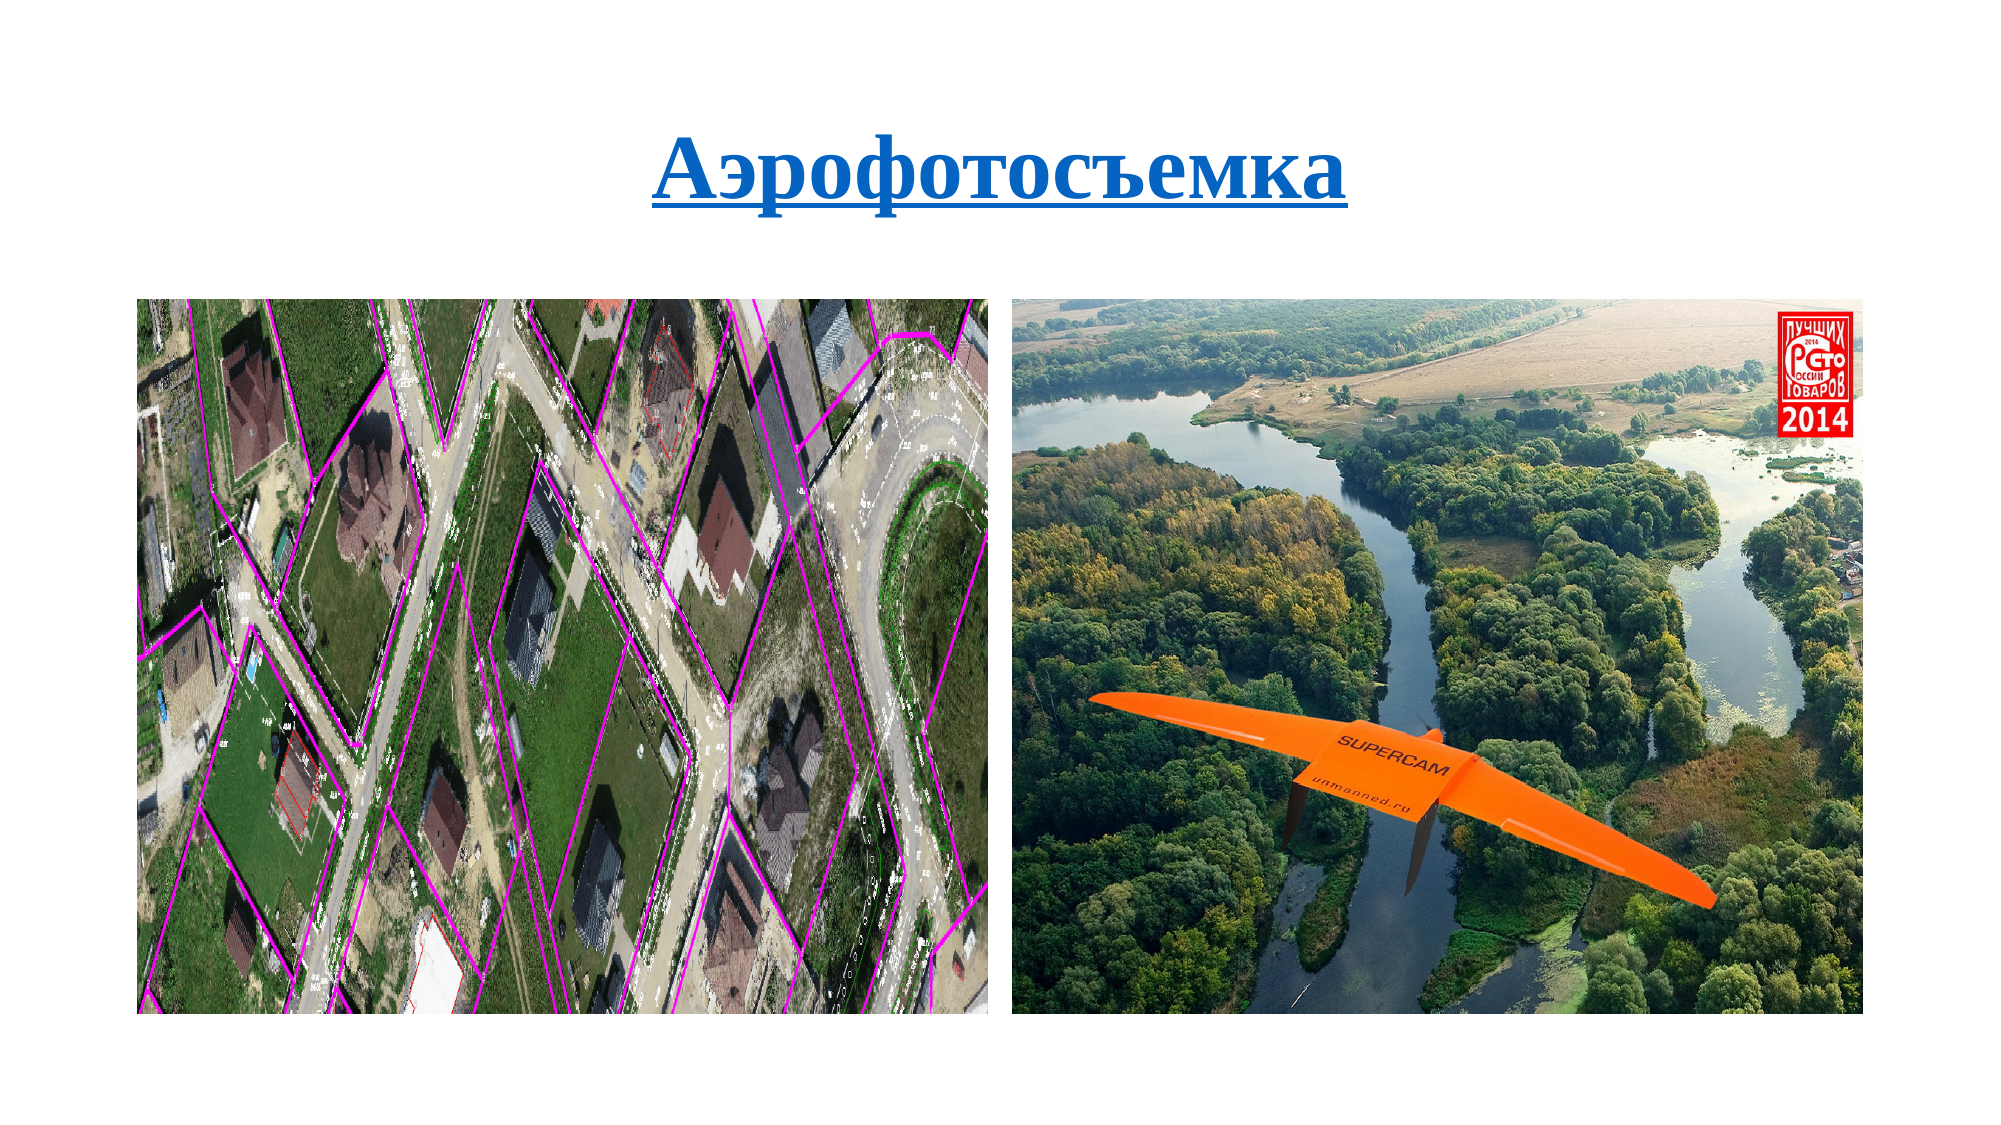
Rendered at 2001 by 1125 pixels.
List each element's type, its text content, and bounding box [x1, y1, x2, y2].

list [1012, 299, 1863, 1014]
title Аэрофотосъемка [137, 59, 1863, 278]
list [137, 299, 988, 1014]
